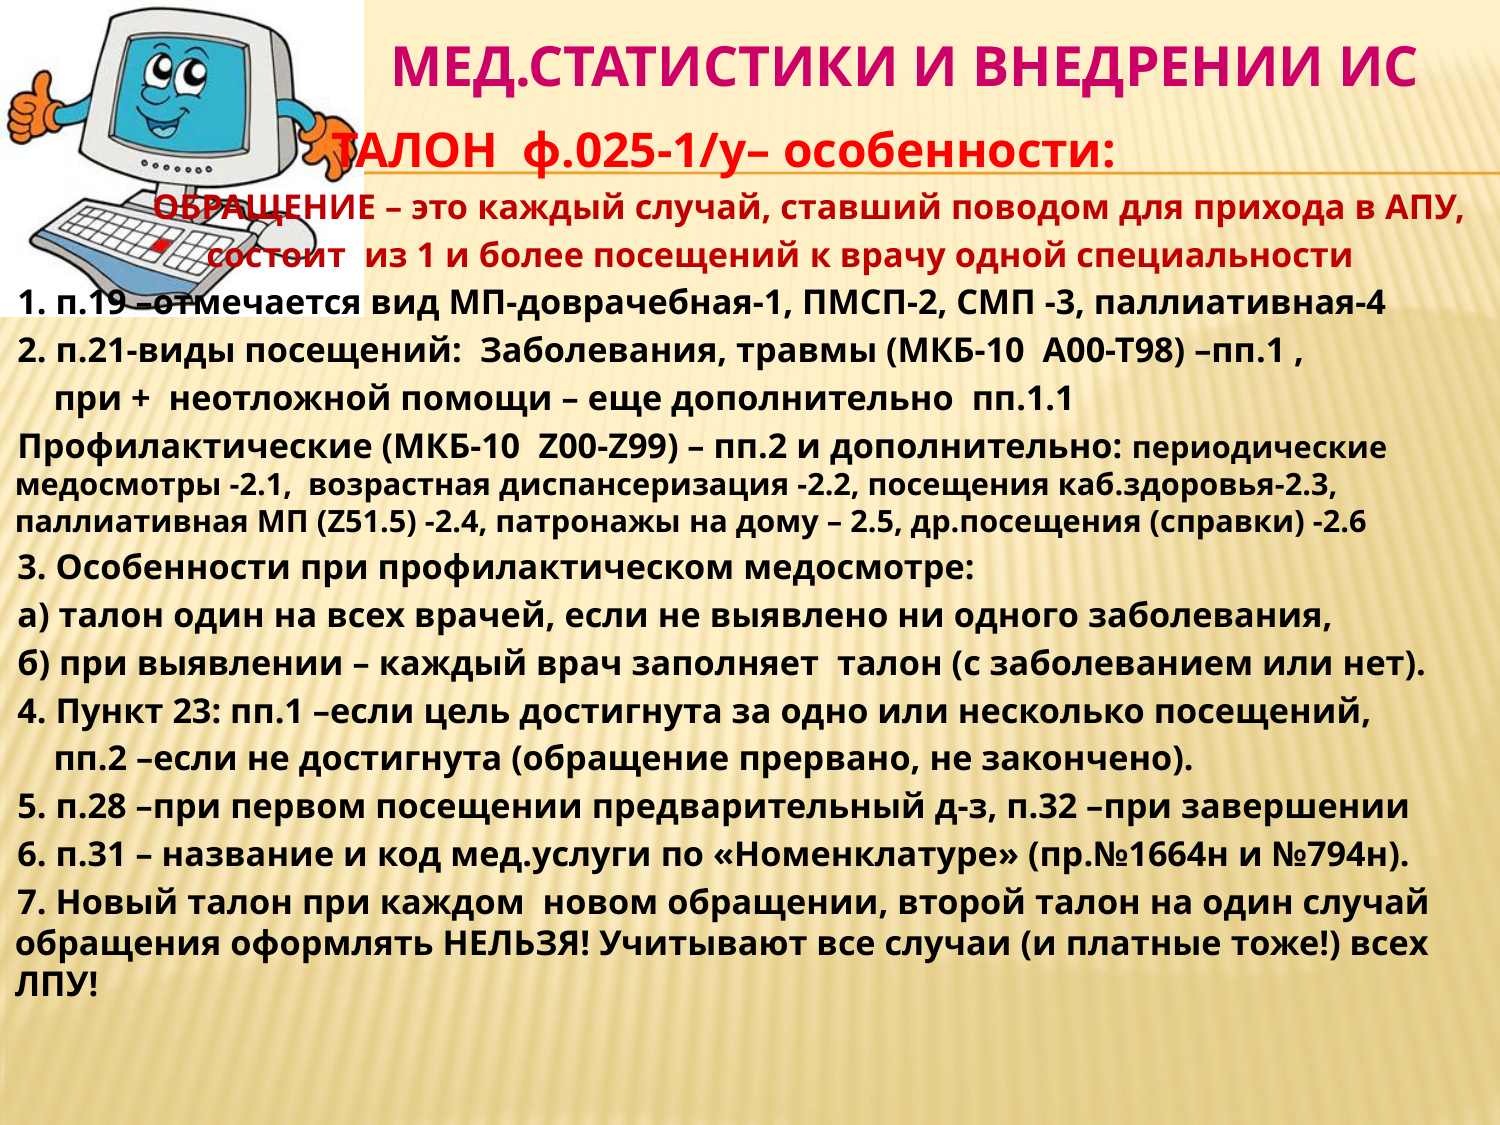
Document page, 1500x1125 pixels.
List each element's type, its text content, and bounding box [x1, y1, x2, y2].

picture [0, 0, 364, 317]
title мед.статистики и внедрении ис [372, 23, 1500, 105]
list ТАЛОН ф.025-1/у– особенности: ОБРАЩЕНИЕ – это каждый случай, ставший поводом для прихода в АПУ, состоит из 1 и более посещений к врачу одной специальности 1. п.19 –отмечается вид МП-доврачебная-1, ПМСП-2, СМП -3, паллиативная-4 2. п.21-виды посещений: Заболевания, травмы (МКБ-10 А00-Т98) –пп.1 , при + неотложной помощи – еще дополнительно пп.1.1 Профилактические (МКБ-10 Z00-Z99) – пп.2 и дополнительно: периодические медосмотры -2.1, возрастная диспансеризация -2.2, посещения каб.здоровья-2.3, паллиативная МП (Z51.5) -2.4, патронажы на дому – 2.5, др.посещения (справки) -2.6 3. Особенности при профилактическом медосмотре: а) талон один на всех врачей, если не выявлено ни одного заболевания, б) при выявлении – каждый врач заполняет талон (с заболеванием или нет). 4. Пункт 23: пп.1 –если цель достигнута за одно или несколько посещений, пп.2 –если не достигнута (обращение прервано, не закончено). 5. п.28 –при первом посещении предварительный д-з, п.32 –при завершении 6. п.31 – название и код мед.услуги по «Номенклатуре» (пр.№1664н и №794н). 7. Новый талон при каждом новом обращении, второй талон на один случай обращения оформлять НЕЛЬЗЯ! Учитывают все случаи (и платные тоже!) всех ЛПУ! [0, 105, 1500, 1125]
